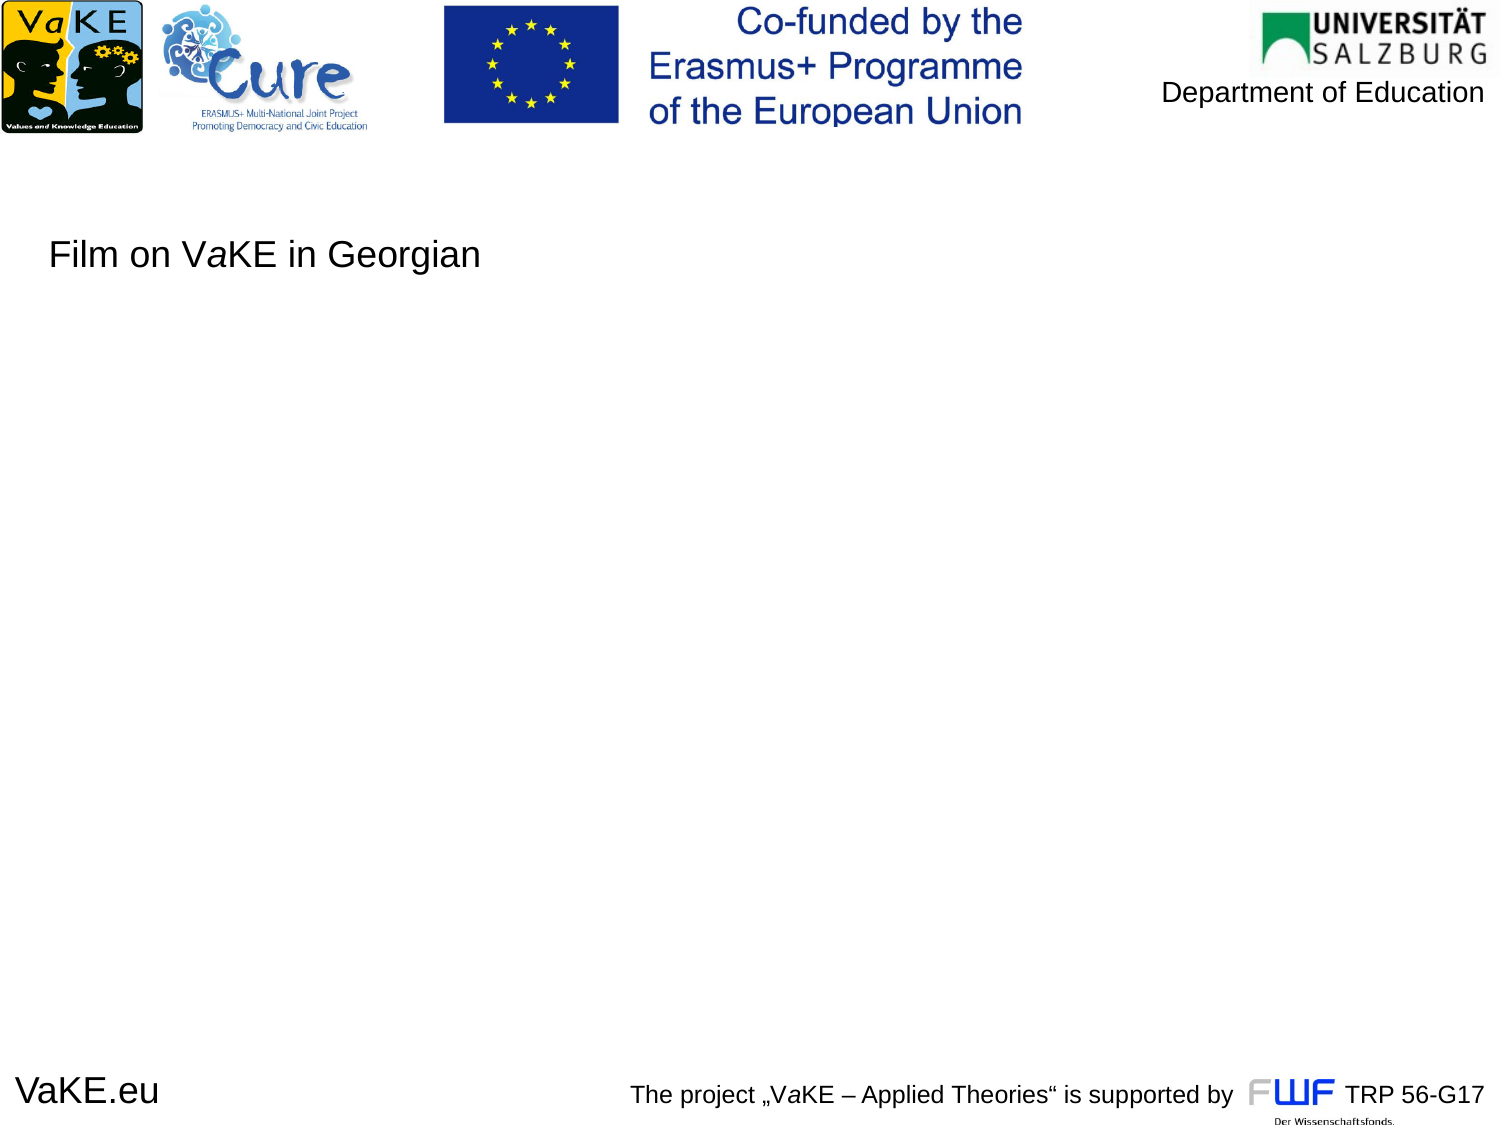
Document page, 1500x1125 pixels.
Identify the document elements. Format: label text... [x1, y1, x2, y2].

picture [1249, 0, 1500, 78]
picture [1249, 1079, 1394, 1125]
text_box Film on VaKE in Georgian [33, 222, 1474, 283]
picture [0, 0, 145, 135]
